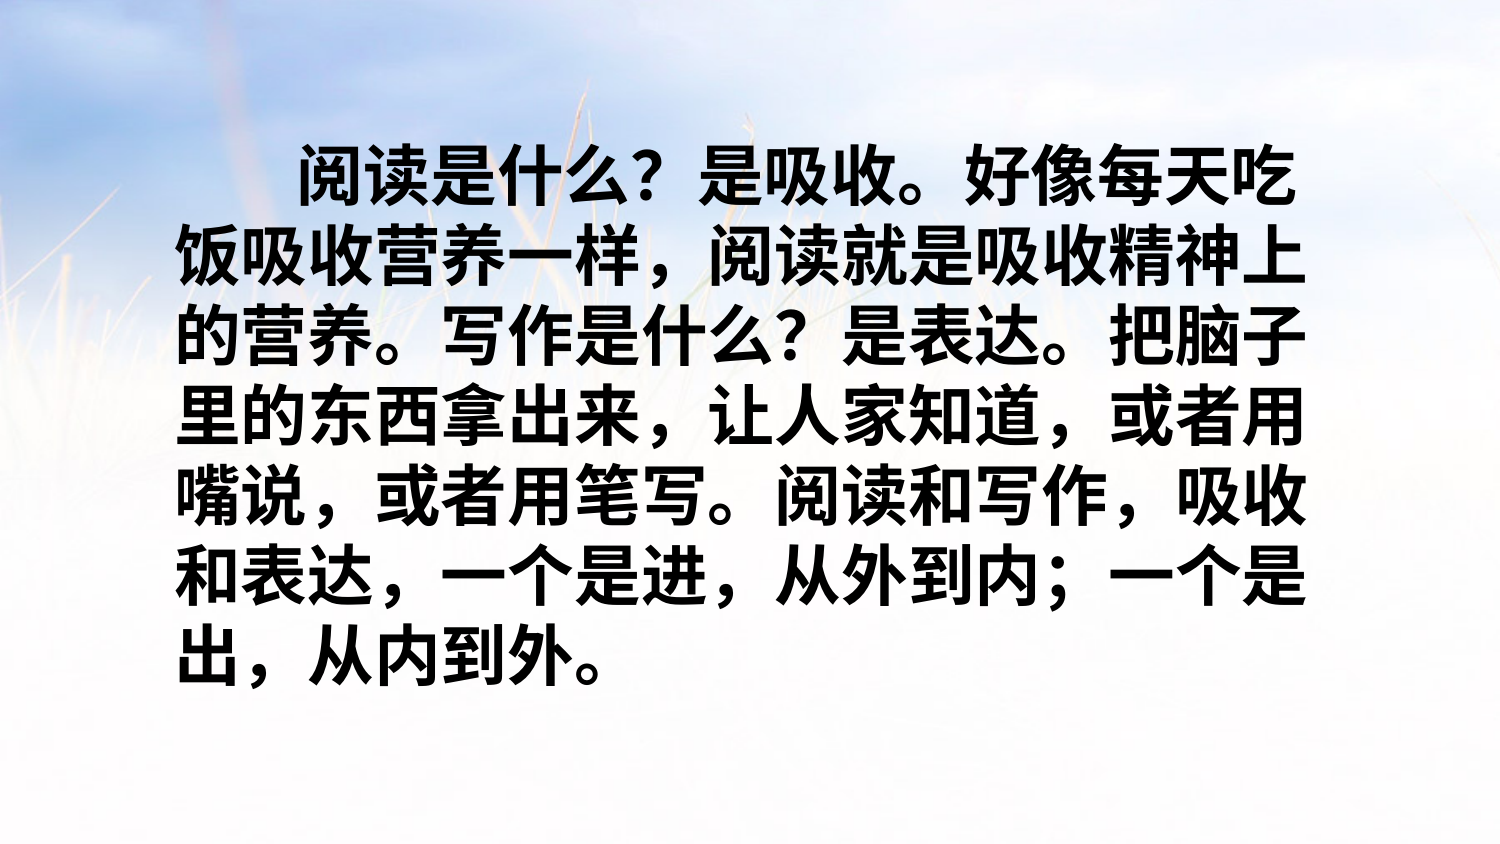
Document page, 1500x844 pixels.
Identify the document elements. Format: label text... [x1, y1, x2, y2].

text_box 阅读是什么？是吸收。好像每天吃饭吸收营养一样，阅读就是吸收精神上的营养。写作是什么？是表达。把脑子里的东西拿出来，让人家知道，或者用嘴说，或者用笔写。阅读和写作，吸收和表达，一个是进，从外到内；一个是出，从内到外。 [159, 126, 1353, 702]
picture [0, 0, 1500, 844]
